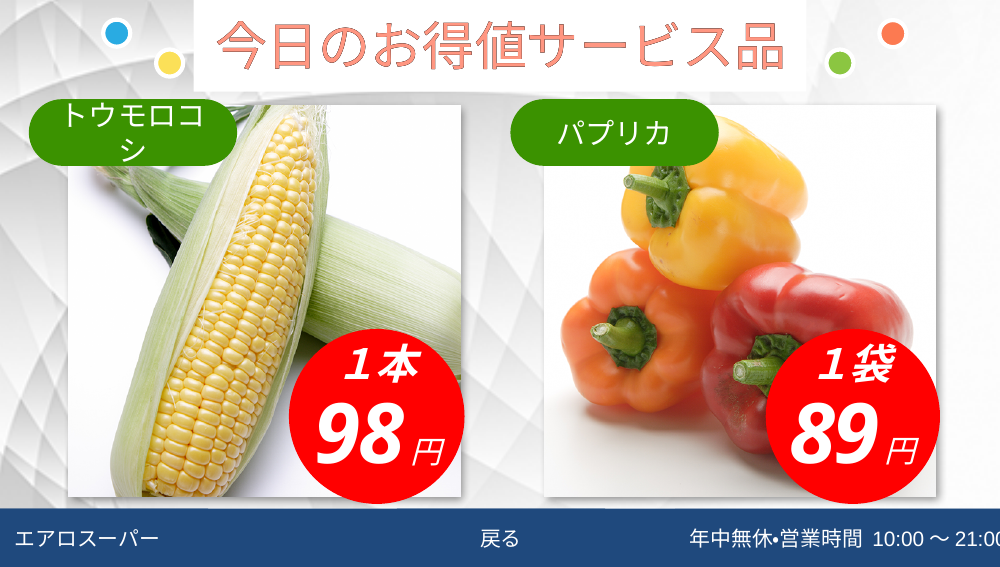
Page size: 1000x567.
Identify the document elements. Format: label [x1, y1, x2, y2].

text_box [277, 328, 465, 504]
text_box [181, 0, 821, 92]
picture [0, 0, 1000, 567]
text_box [752, 328, 941, 504]
